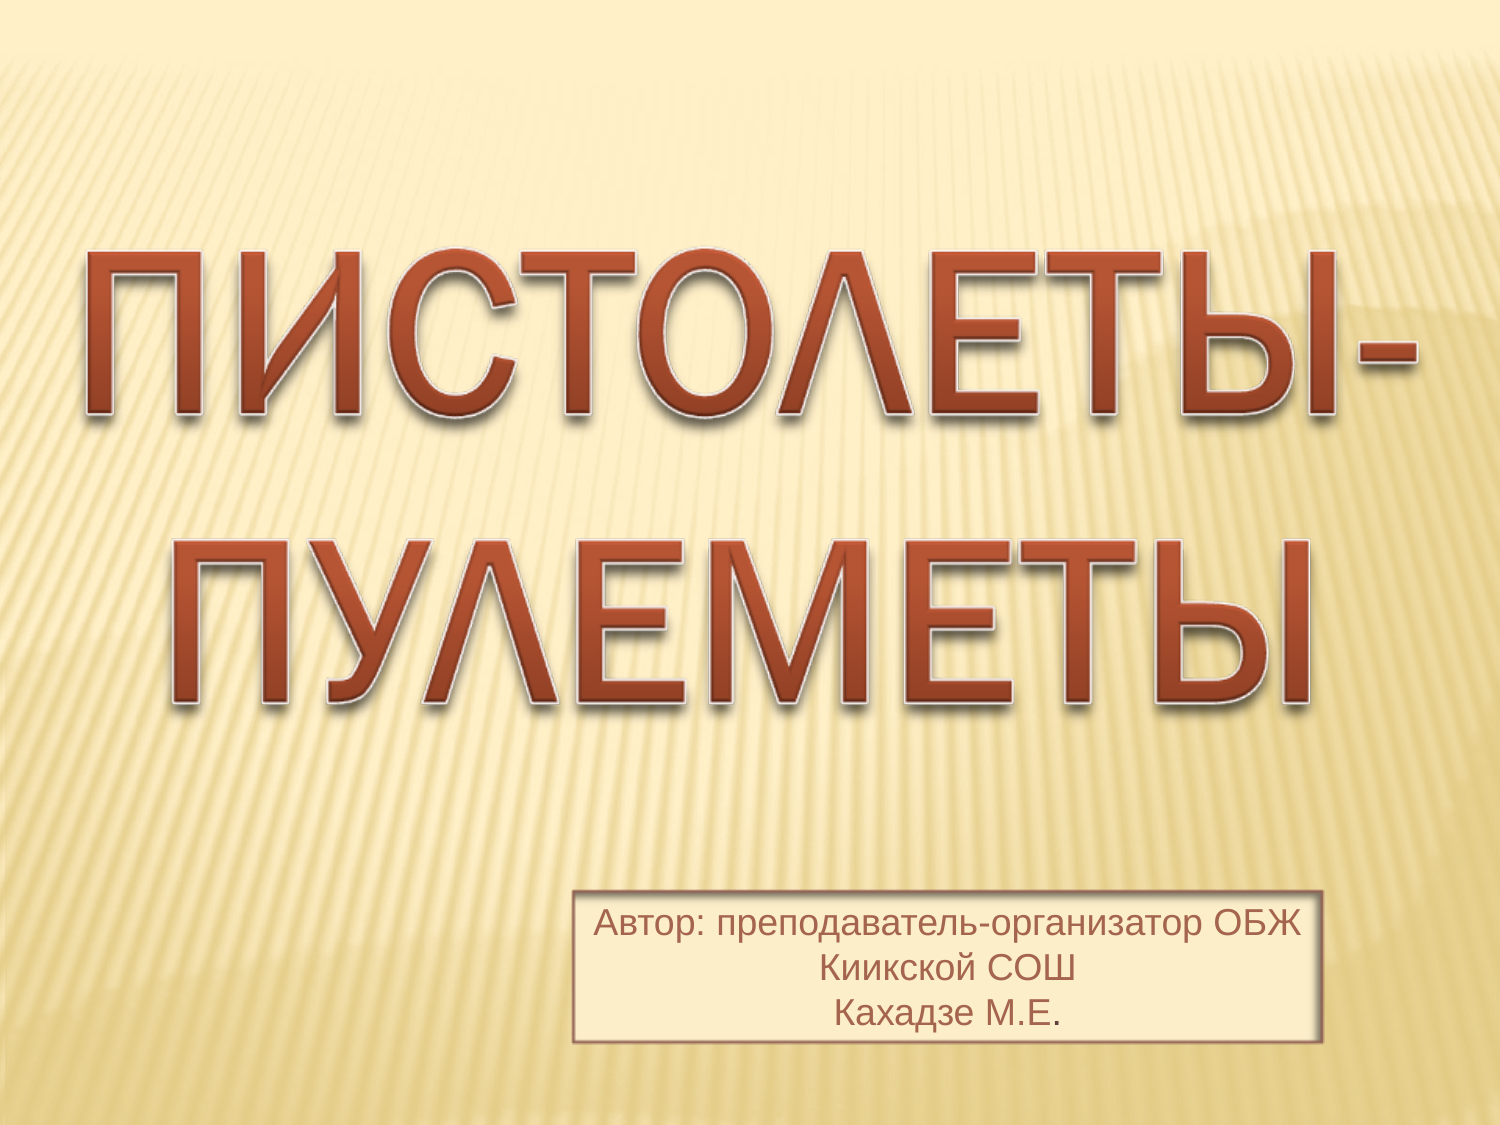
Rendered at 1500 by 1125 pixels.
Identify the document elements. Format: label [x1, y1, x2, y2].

picture [0, 100, 1500, 789]
text_box [571, 888, 1326, 1046]
